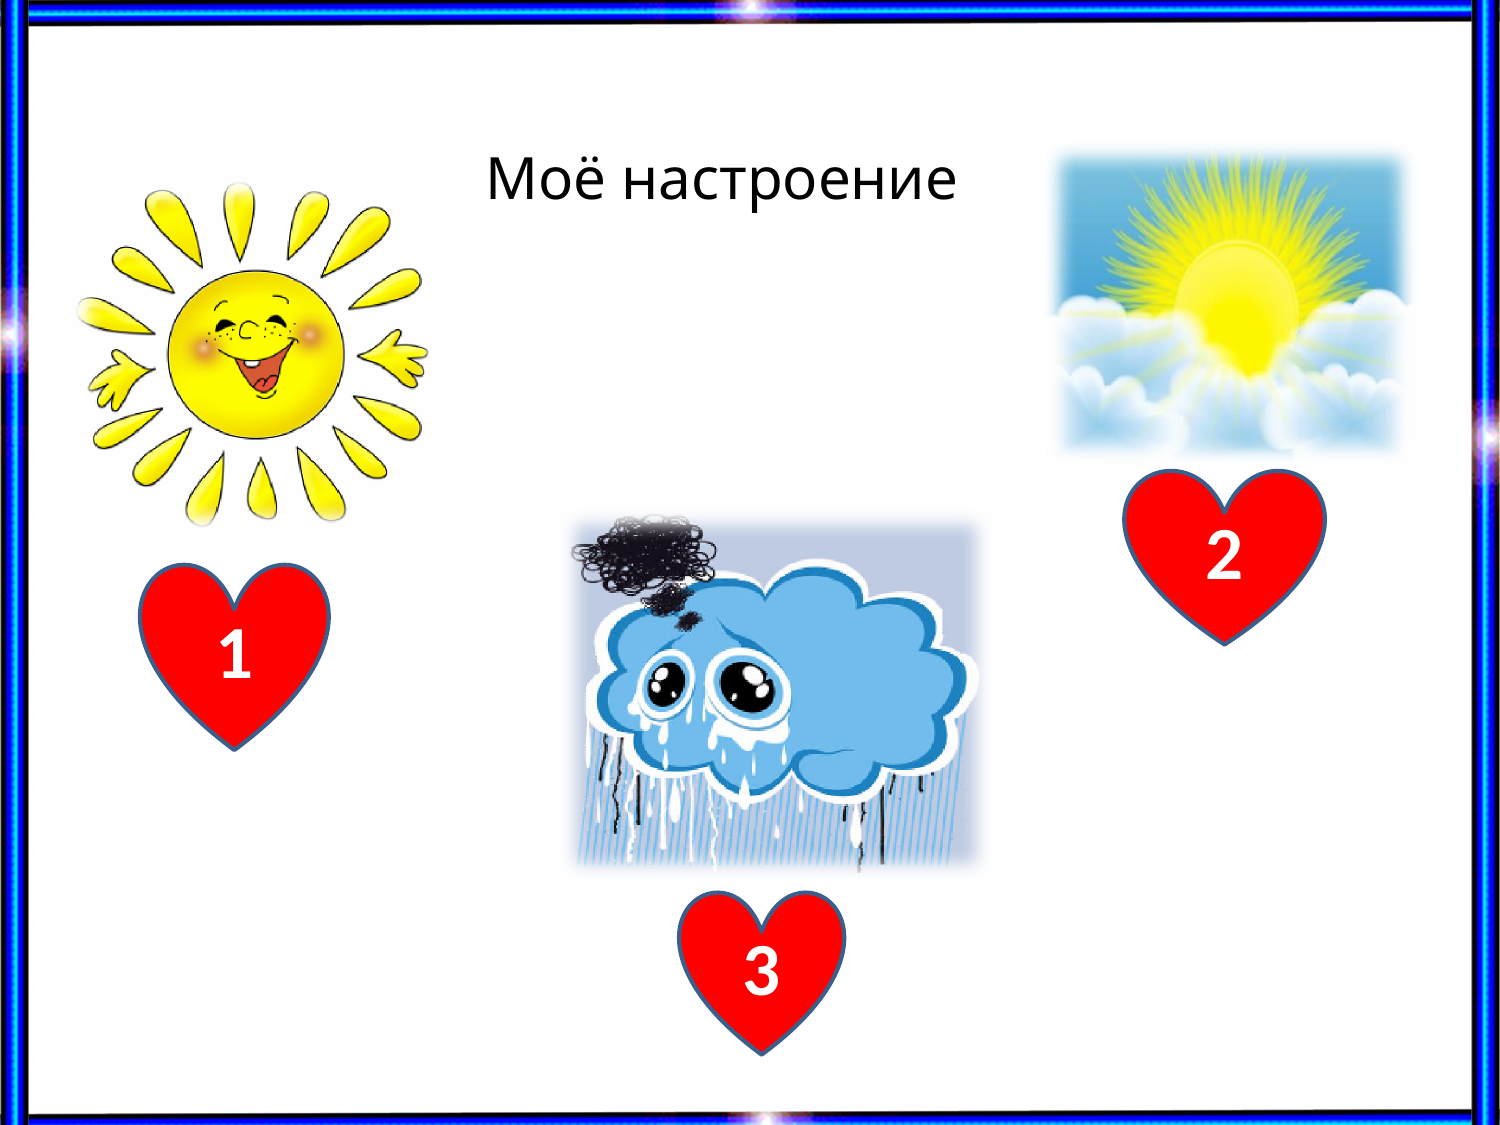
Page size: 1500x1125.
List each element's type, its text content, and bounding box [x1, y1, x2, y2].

text_box 1 [137, 562, 331, 752]
text_box 3 [676, 891, 847, 1057]
picture [0, 0, 1500, 1125]
text_box 2 [1122, 477, 1327, 647]
title Моё настроение [332, 122, 1112, 229]
